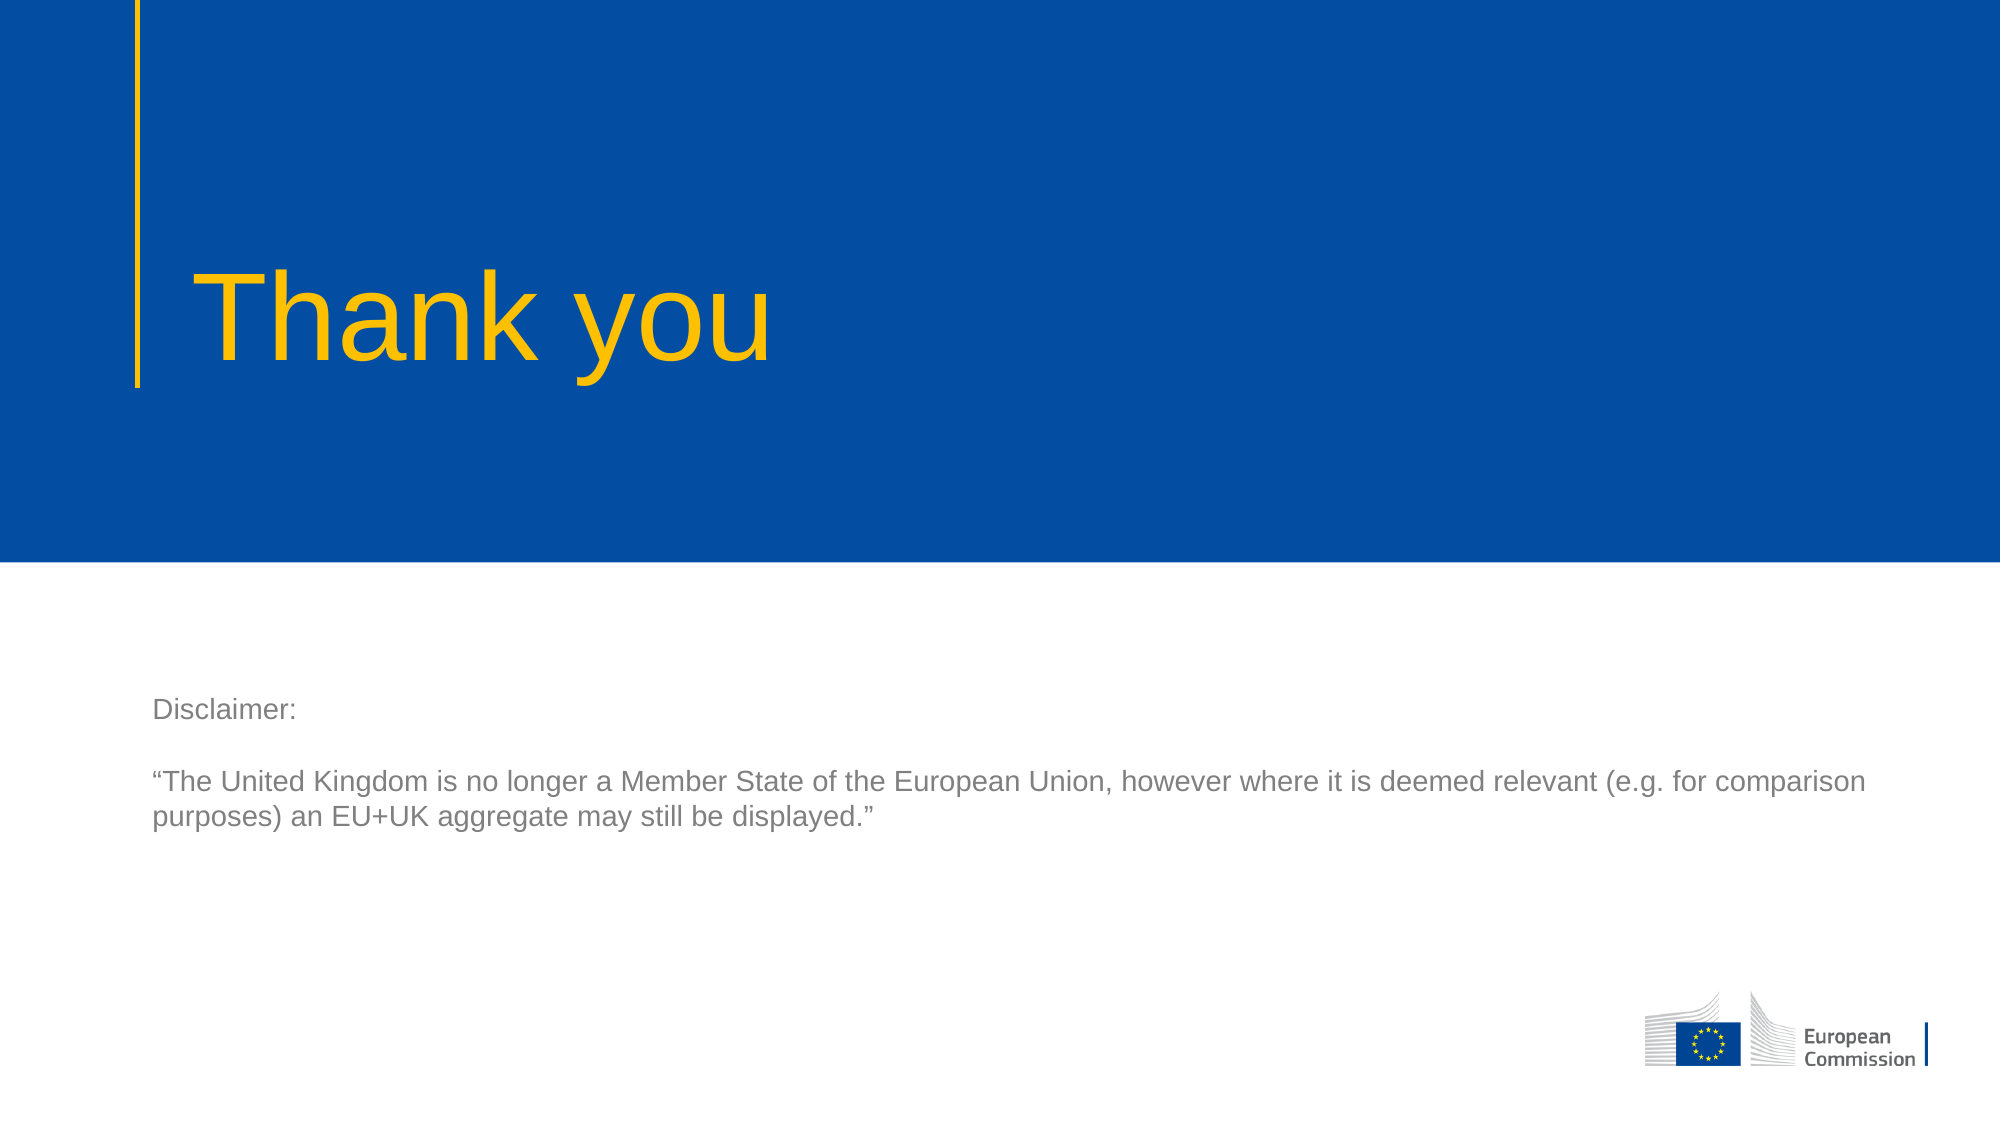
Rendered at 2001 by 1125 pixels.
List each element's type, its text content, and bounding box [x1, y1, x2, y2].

subtitle Disclaimer: “The United Kingdom is no longer a Member State of the European Union, however where it is deemed relevant (e.g. for comparison purposes) an EU+UK aggregate may still be displayed.” [137, 682, 1924, 949]
picture [1645, 991, 1928, 1066]
title Thank you [176, 184, 1843, 388]
